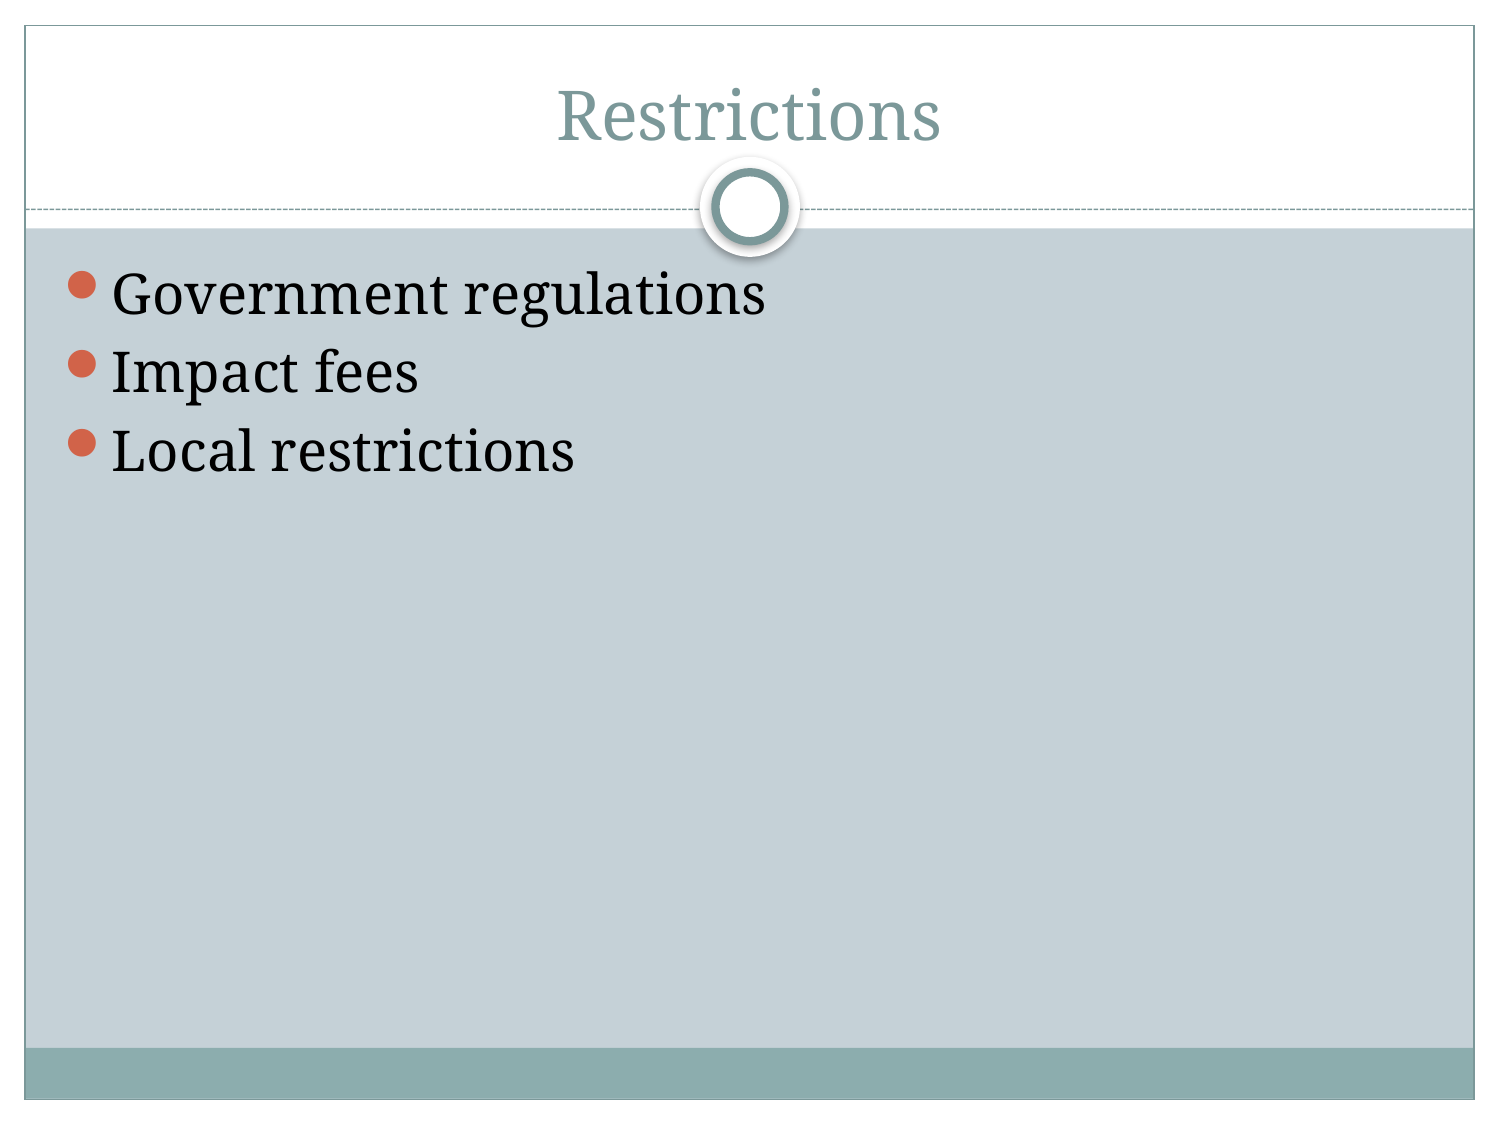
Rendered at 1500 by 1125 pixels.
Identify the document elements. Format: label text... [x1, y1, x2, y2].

title Restrictions [49, 37, 1450, 162]
list Government regulations Impact fees Local restrictions [49, 250, 1445, 1001]
